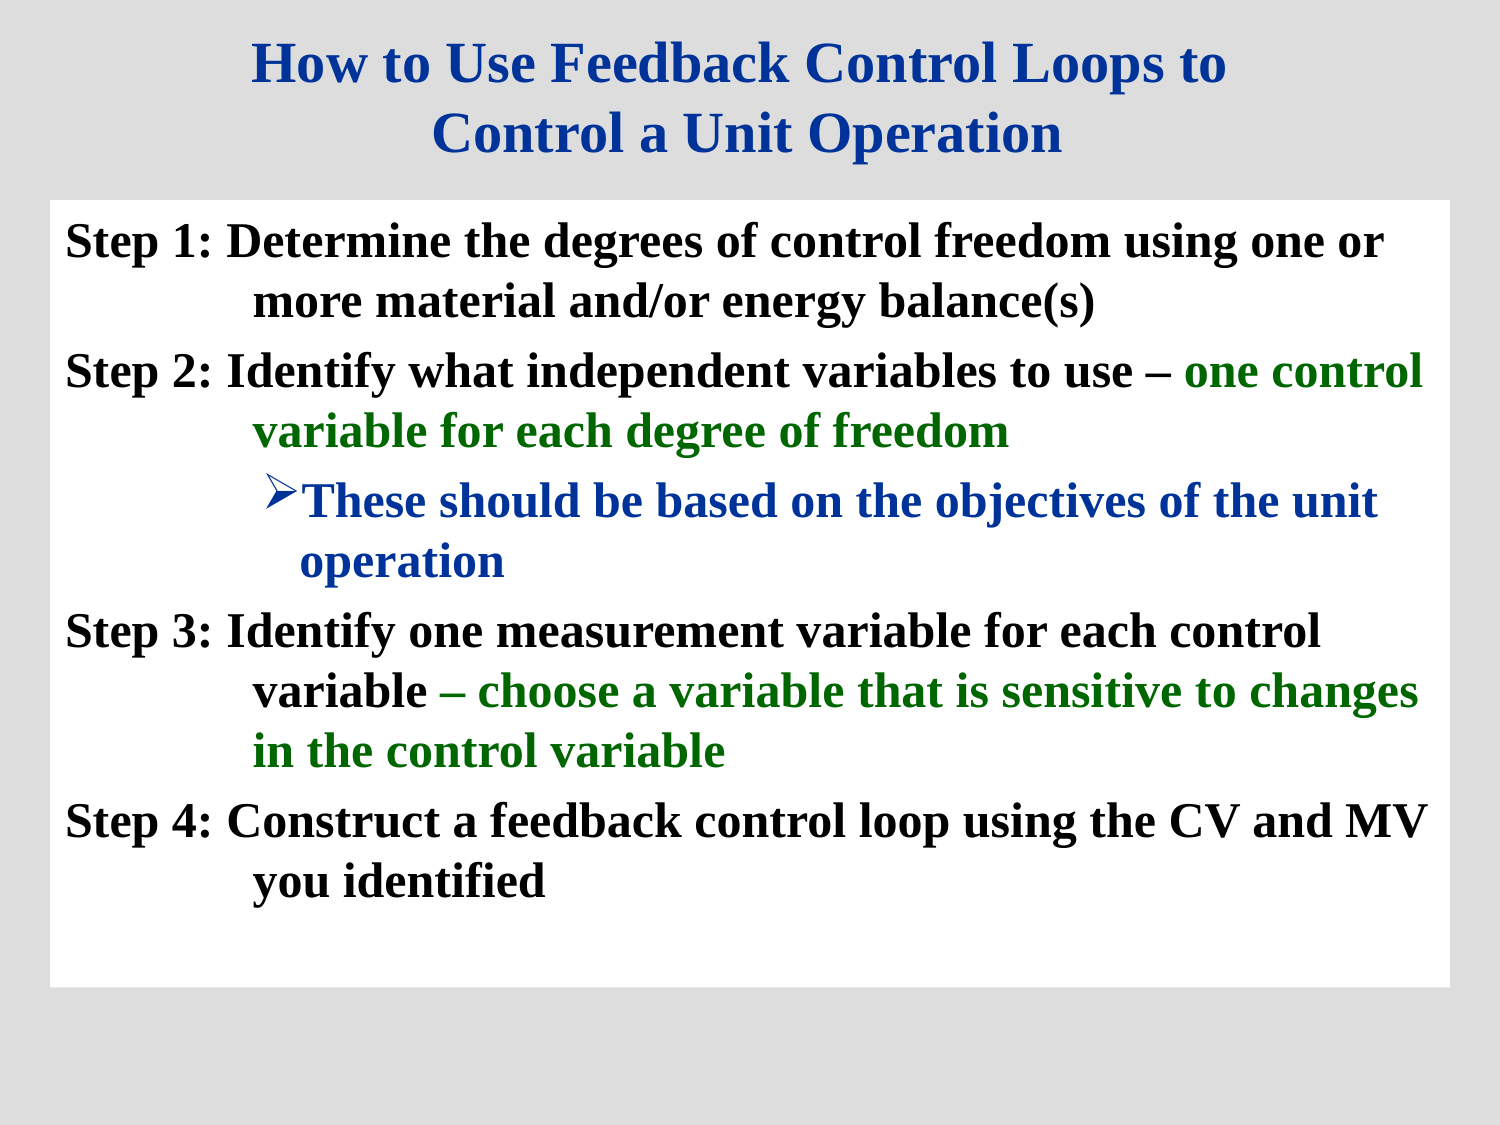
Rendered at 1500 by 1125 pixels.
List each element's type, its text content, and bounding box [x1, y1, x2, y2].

subtitle Step 1: Determine the degrees of control freedom using one or more material and/or energy balance(s) Step 2: Identify what independent variables to use – one control variable for each degree of freedom These should be based on the objectives of the unit operation Step 3: Identify one measurement variable for each control variable – choose a variable that is sensitive to changes in the control variable Step 4: Construct a feedback control loop using the CV and MV you identified [50, 200, 1450, 988]
title How to Use Feedback Control Loops to Control a Unit Operation [41, 24, 1454, 163]
